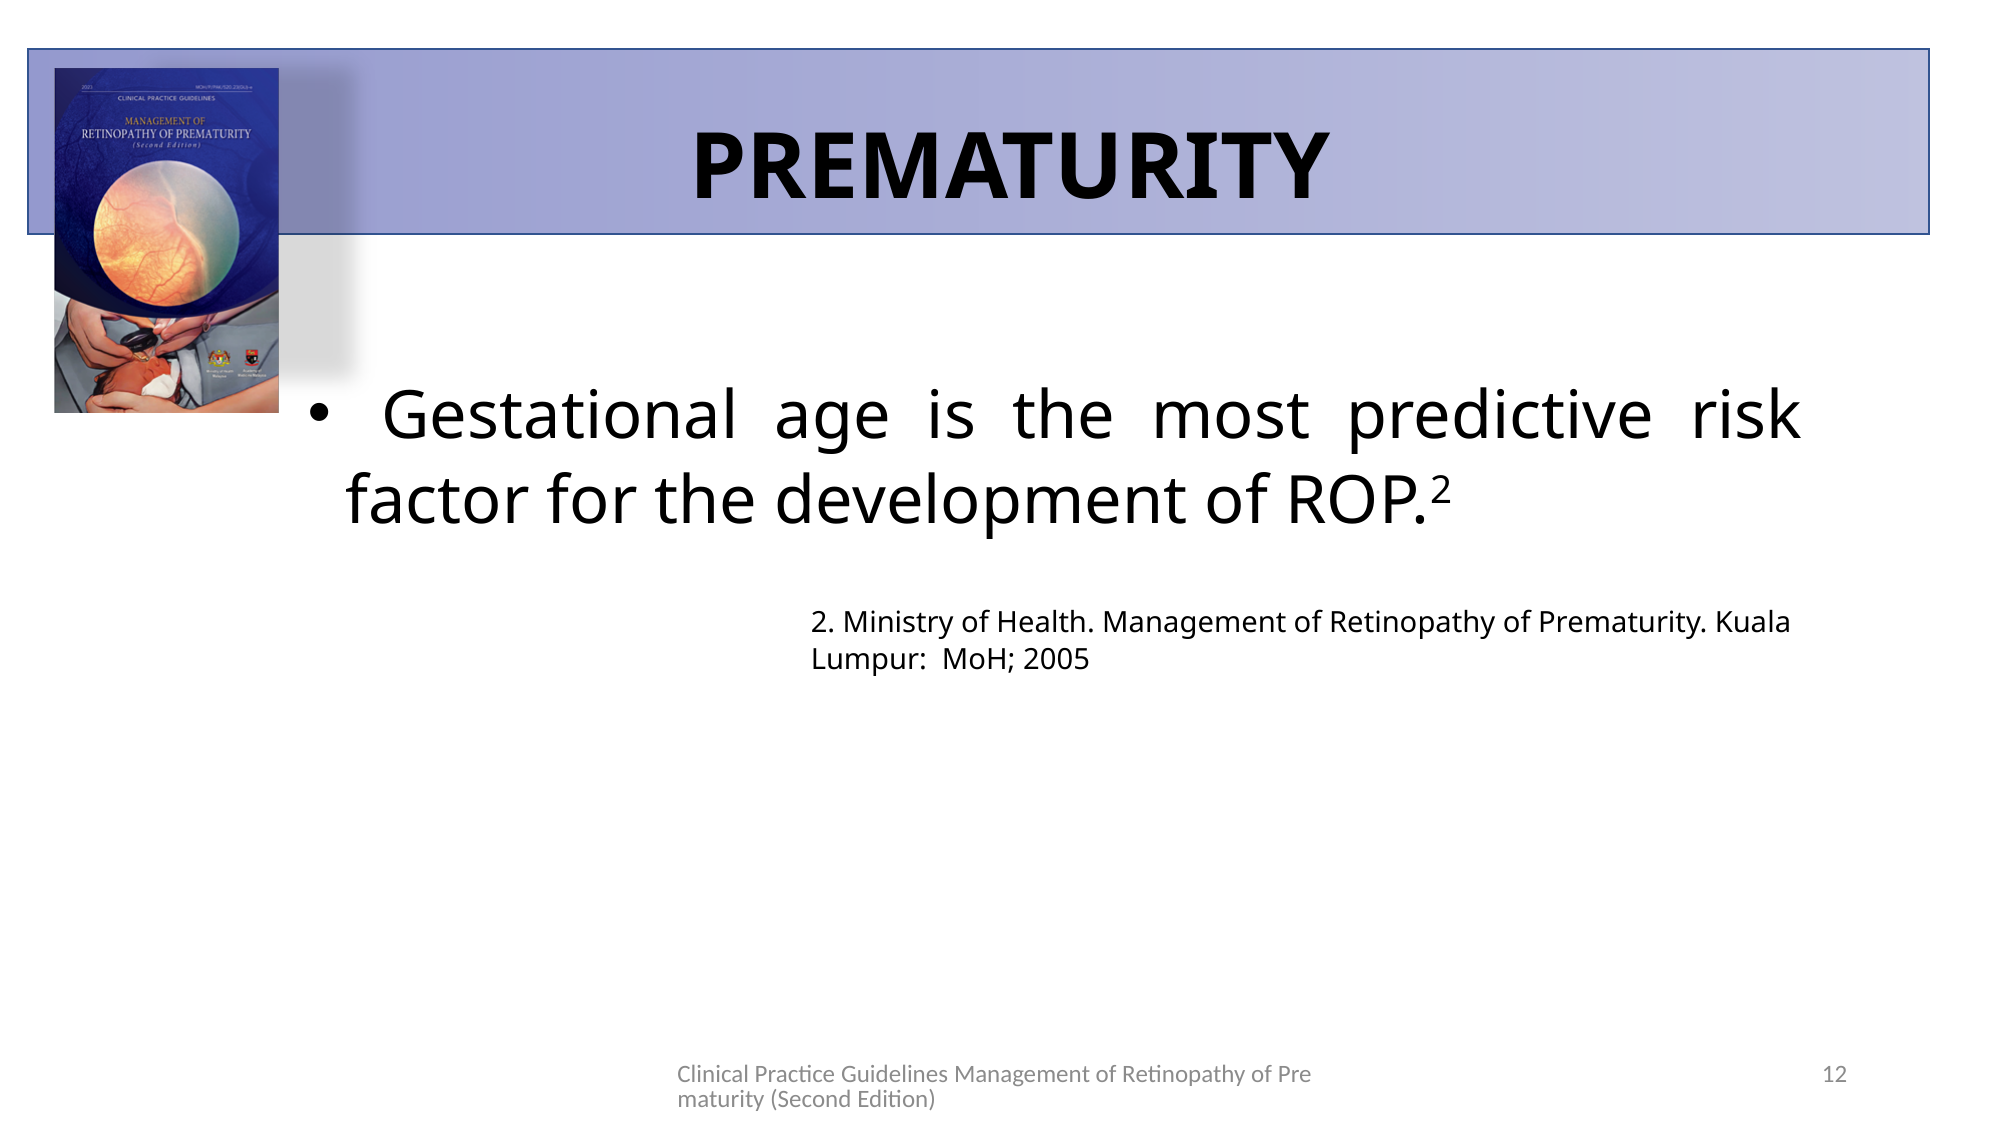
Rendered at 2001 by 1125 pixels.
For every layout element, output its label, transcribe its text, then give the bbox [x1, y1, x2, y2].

text_box 2. Ministry of Health. Management of Retinopathy of Prematurity. Kuala Lumpur: MoH; 2005 [571, 593, 1878, 684]
slide_number 12 [1412, 1042, 1863, 1103]
footer Clinical Practice Guidelines Management of Retinopathy of Prematurity (Second Edition) [662, 1042, 1338, 1103]
picture [54, 37, 386, 413]
list Gestational age is the most predictive risk factor for the development of ROP.2 [292, 358, 1820, 1067]
title PREMATURITY [386, 59, 1863, 278]
text_box [27, 48, 54, 235]
text_box [386, 48, 1930, 235]
